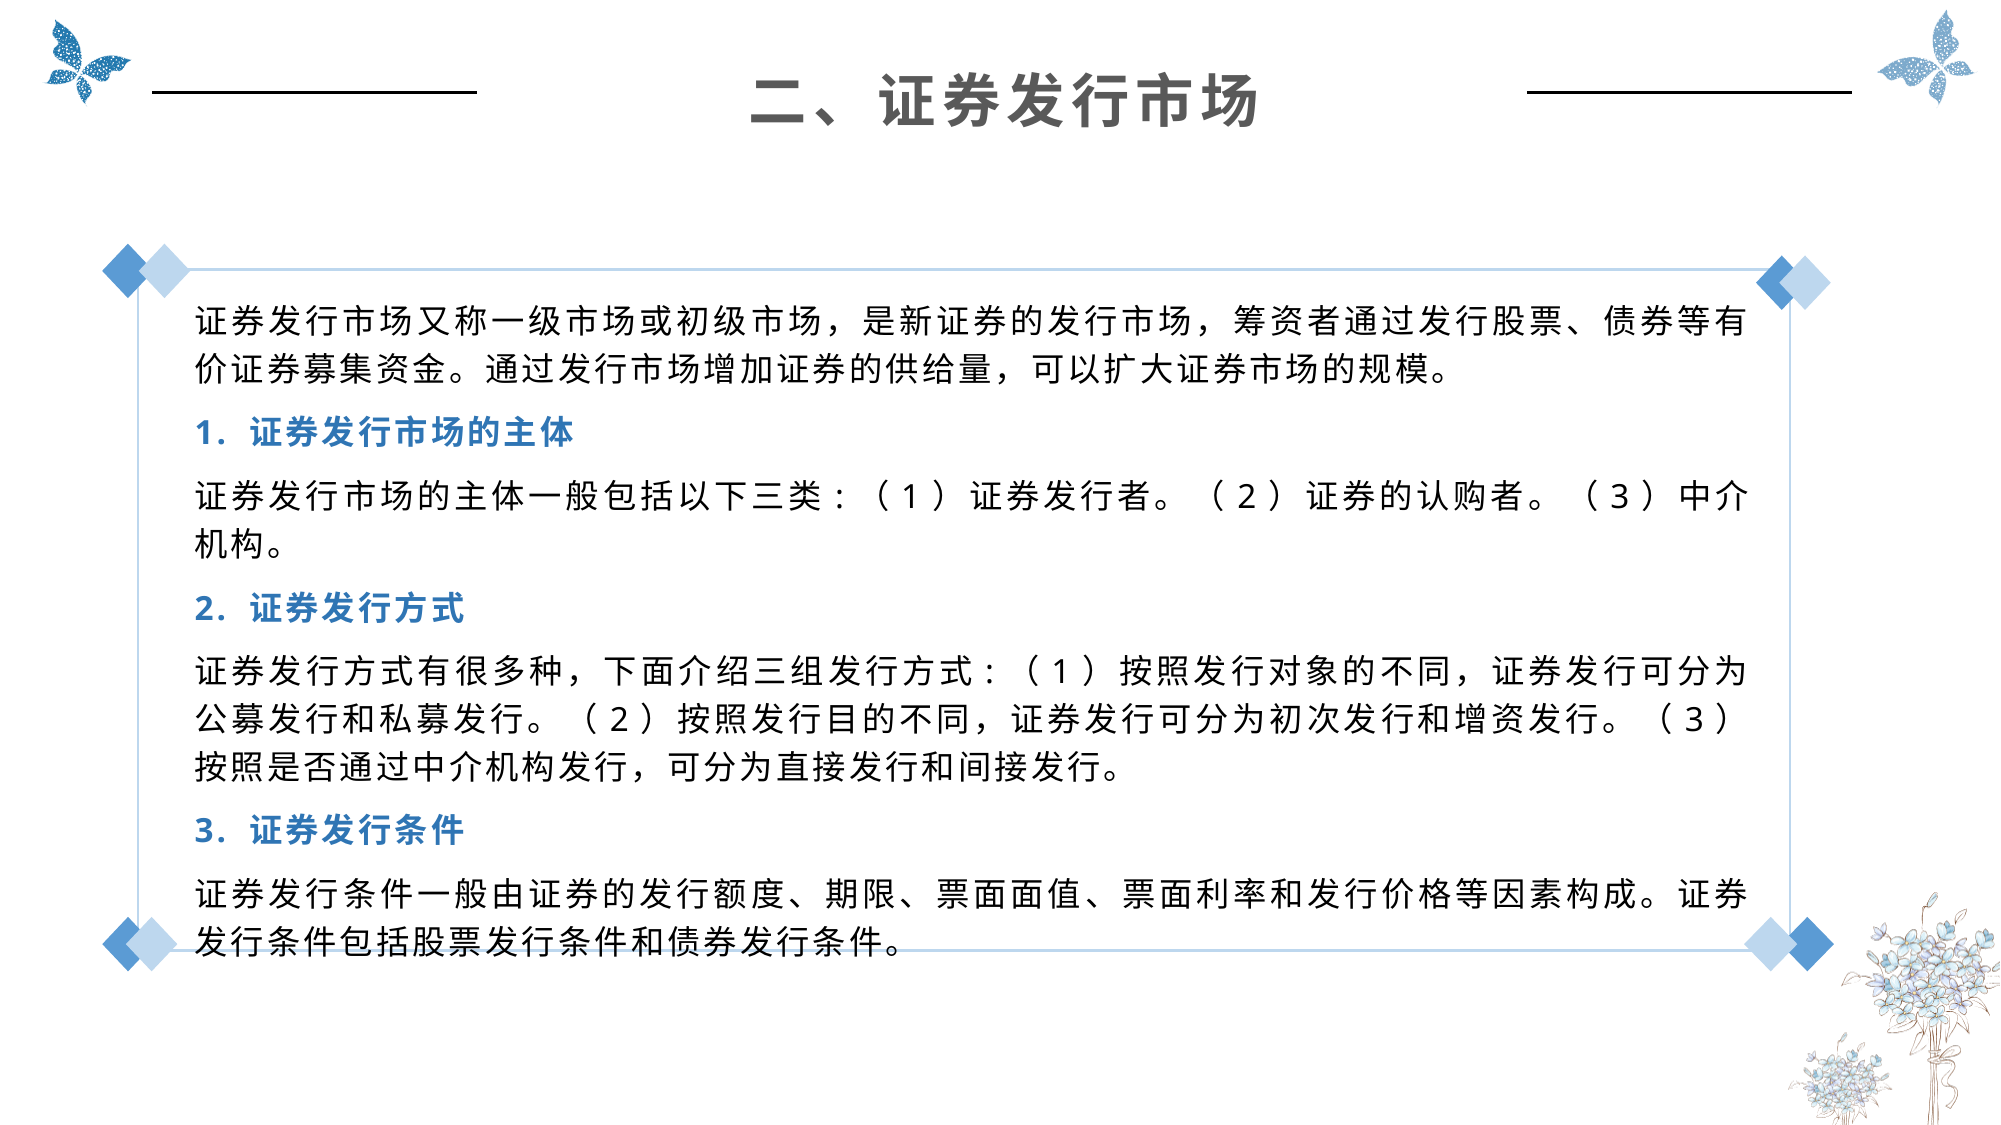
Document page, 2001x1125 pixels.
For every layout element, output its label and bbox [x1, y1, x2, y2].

text_box [102, 243, 1834, 972]
text_box [151, 55, 1852, 142]
picture [1788, 892, 2000, 1125]
